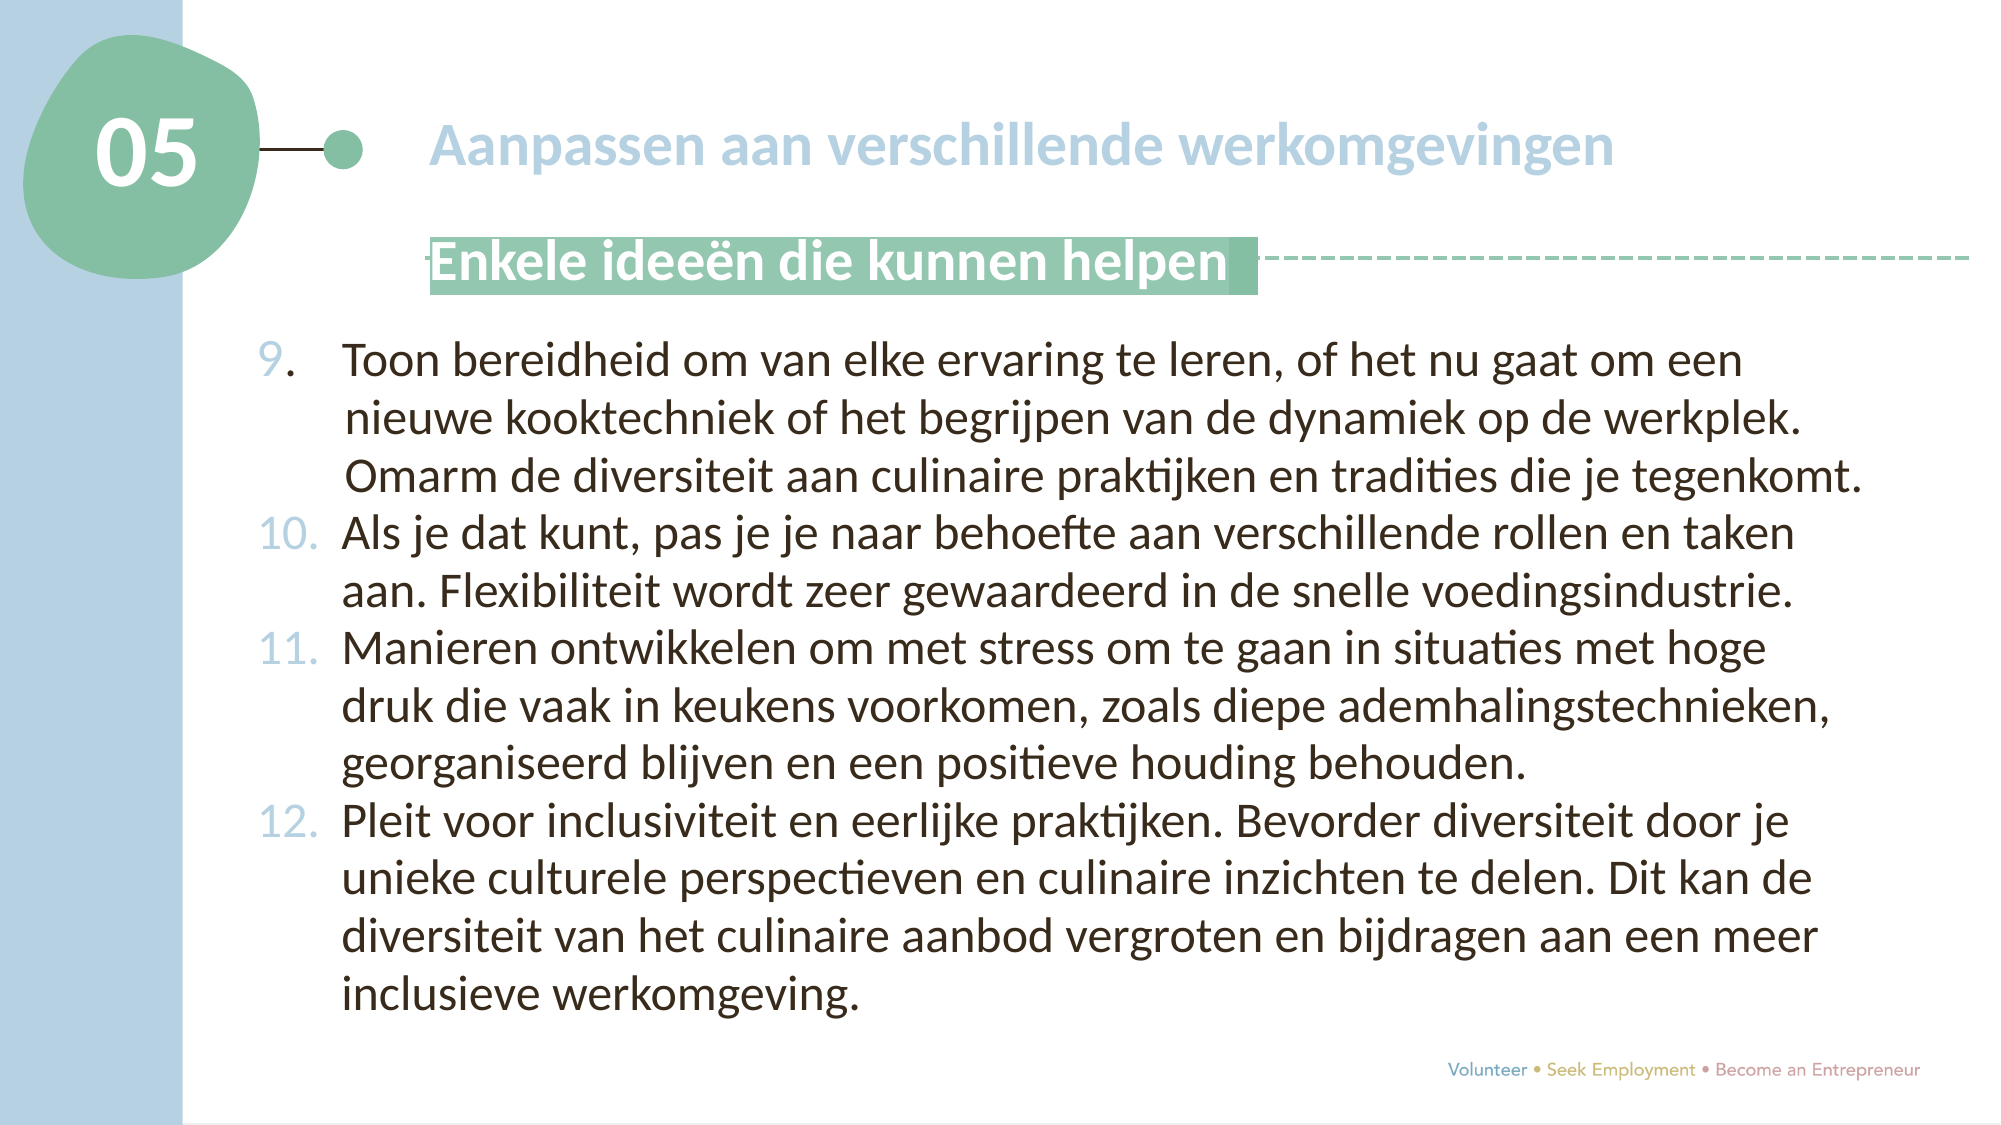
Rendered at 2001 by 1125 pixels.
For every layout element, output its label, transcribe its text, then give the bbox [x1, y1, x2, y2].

text_box [34, 230, 234, 280]
text_box [55, 35, 249, 88]
text_box 9. Toon bereidheid om van elke ervaring te leren, of het nu gaat om een nieuwe kooktechniek of het begrijpen van de dynamiek op de werkplek. Omarm de diversiteit aan culinaire praktijken en tradities die je tegenkomt. Als je dat kunt, pas je je naar behoefte aan verschillende rollen en taken aan. Flexibiliteit wordt zeer gewaardeerd in de snelle voedingsindustrie. Manieren ontwikkelen om met stress om te gaan in situaties met hoge druk die vaak in keukens voorkomen, zoals diepe ademhalingstechnieken, georganiseerd blijven en een positieve houding behouden. Pleit voor inclusiviteit en eerlijke praktijken. Bevorder diversiteit door je unieke culturele perspectieven en culinaire inzichten te delen. Dit kan de diversiteit van het culinaire aanbod vergroten en bijdragen aan een meer inclusieve werkomgeving. [242, 322, 1884, 527]
text_box Enkele ideeën die kunnen helpen: [414, 215, 1600, 300]
text_box 05 [21, 88, 275, 230]
text_box [0, 0, 184, 1125]
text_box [110, 129, 363, 170]
text_box Aanpassen aan verschillende werkomgevingen [414, 108, 1732, 237]
picture [1418, 1046, 1971, 1103]
